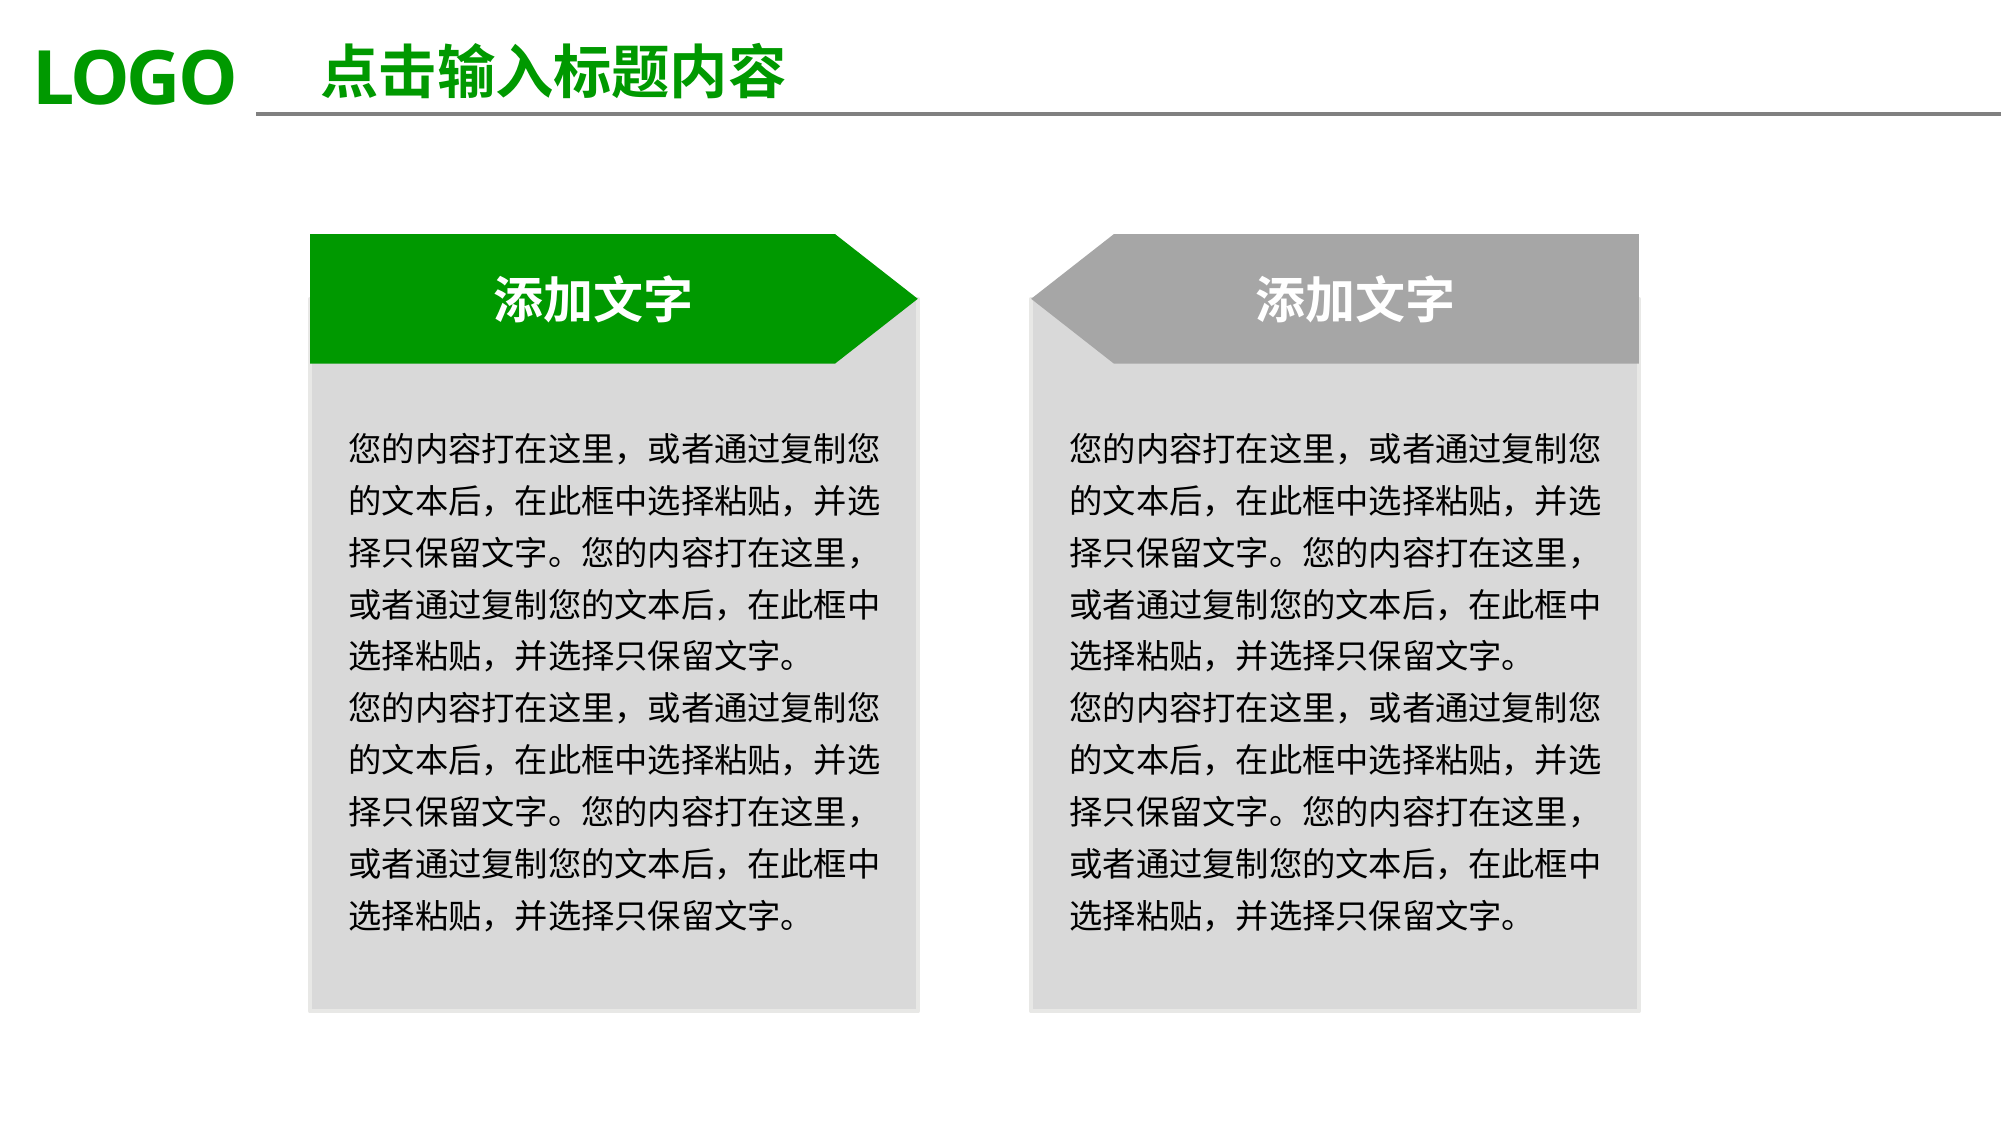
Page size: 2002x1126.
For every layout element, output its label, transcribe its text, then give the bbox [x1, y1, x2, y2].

text_box [308, 297, 920, 1013]
text_box 您的内容打在这里，或者通过复制您的文本后，在此框中选择粘贴，并选择只保留文字。您的内容打在这里，或者通过复制您的文本后，在此框中选择粘贴，并选择只保留文字。 您的内容打在这里，或者通过复制您的文本后，在此框中选择粘贴，并选择只保留文字。您的内容打在这里，或者通过复制您的文本后，在此框中选择粘贴，并选择只保留文字。 [333, 408, 918, 943]
text_box 点击输入标题内容 [283, 27, 824, 113]
text_box 您的内容打在这里，或者通过复制您的文本后，在此框中选择粘贴，并选择只保留文字。您的内容打在这里，或者通过复制您的文本后，在此框中选择粘贴，并选择只保留文字。 您的内容打在这里，或者通过复制您的文本后，在此框中选择粘贴，并选择只保留文字。您的内容打在这里，或者通过复制您的文本后，在此框中选择粘贴，并选择只保留文字。 [1054, 408, 1639, 943]
text_box 添加文字 [1031, 234, 1639, 364]
text_box [1029, 297, 1641, 1013]
text_box 添加文字 [310, 234, 918, 364]
